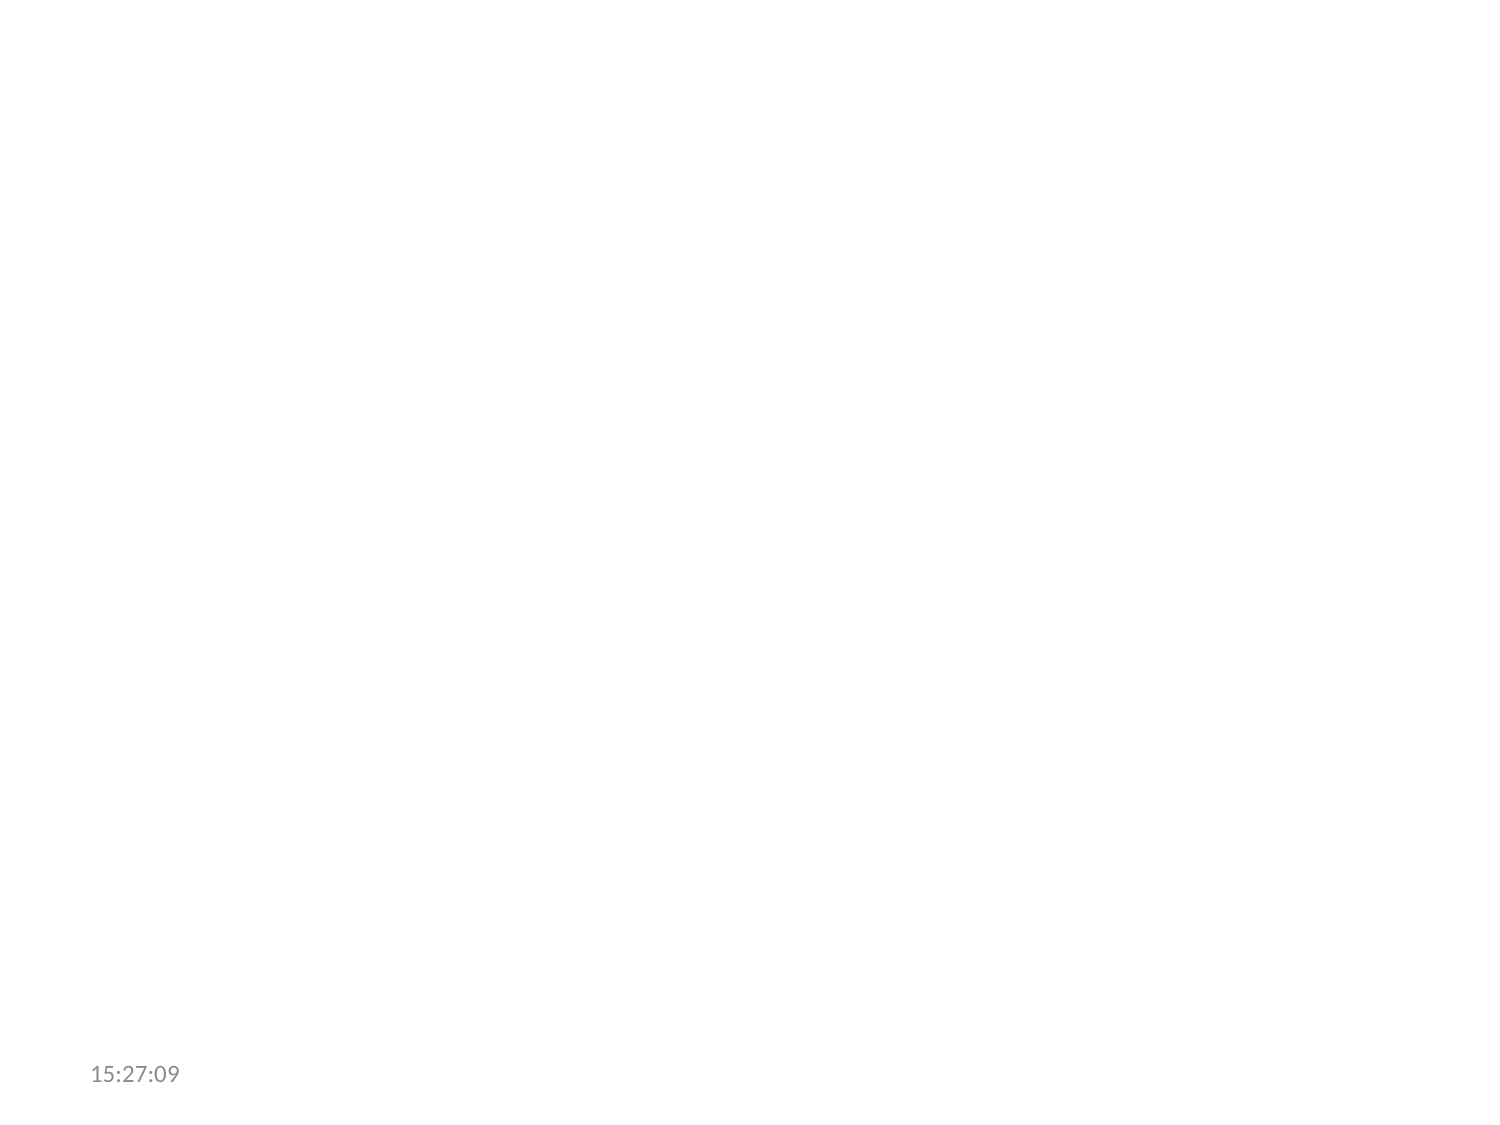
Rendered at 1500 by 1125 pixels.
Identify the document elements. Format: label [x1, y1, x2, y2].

slide_number [75, 1042, 425, 1103]
